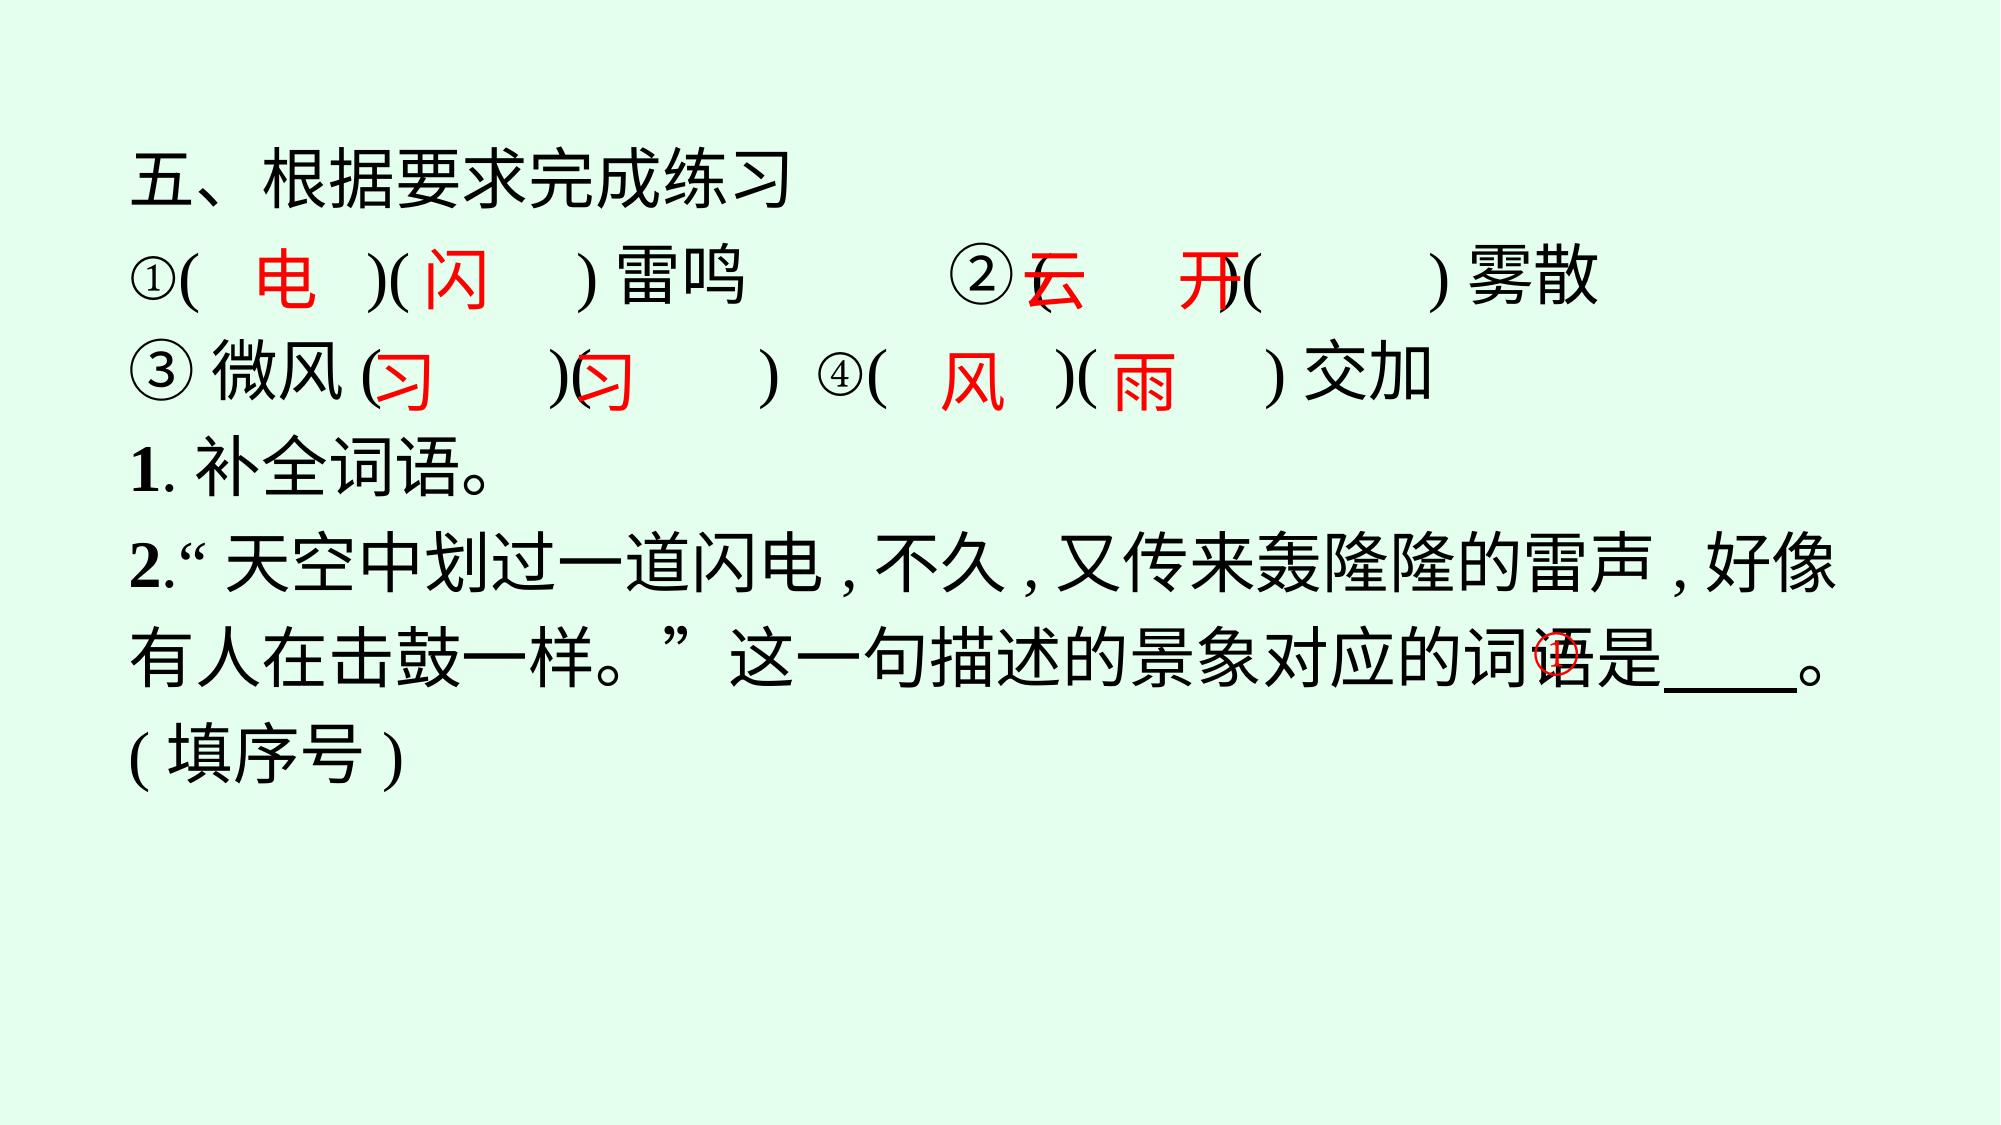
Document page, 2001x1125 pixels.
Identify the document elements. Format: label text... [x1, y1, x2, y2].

text_box ① [1516, 585, 1598, 697]
text_box 风 雨 [925, 316, 1194, 427]
text_box 习 习 [355, 316, 654, 427]
text_box 云 开 [1006, 214, 1260, 326]
text_box 电 闪 [237, 214, 506, 326]
text_box 五、根据要求完成练习 ①( )( )雷鸣 ②( )( )雾散 ③微风( )( ) ④( )( )交加 1.补全词语。 2.“天空中划过一道闪电,不久,又传来轰隆隆的雷声,好像有人在击鼓一样。”这一句描述的景象对应的词语是 。(填序号) [113, 113, 1887, 800]
